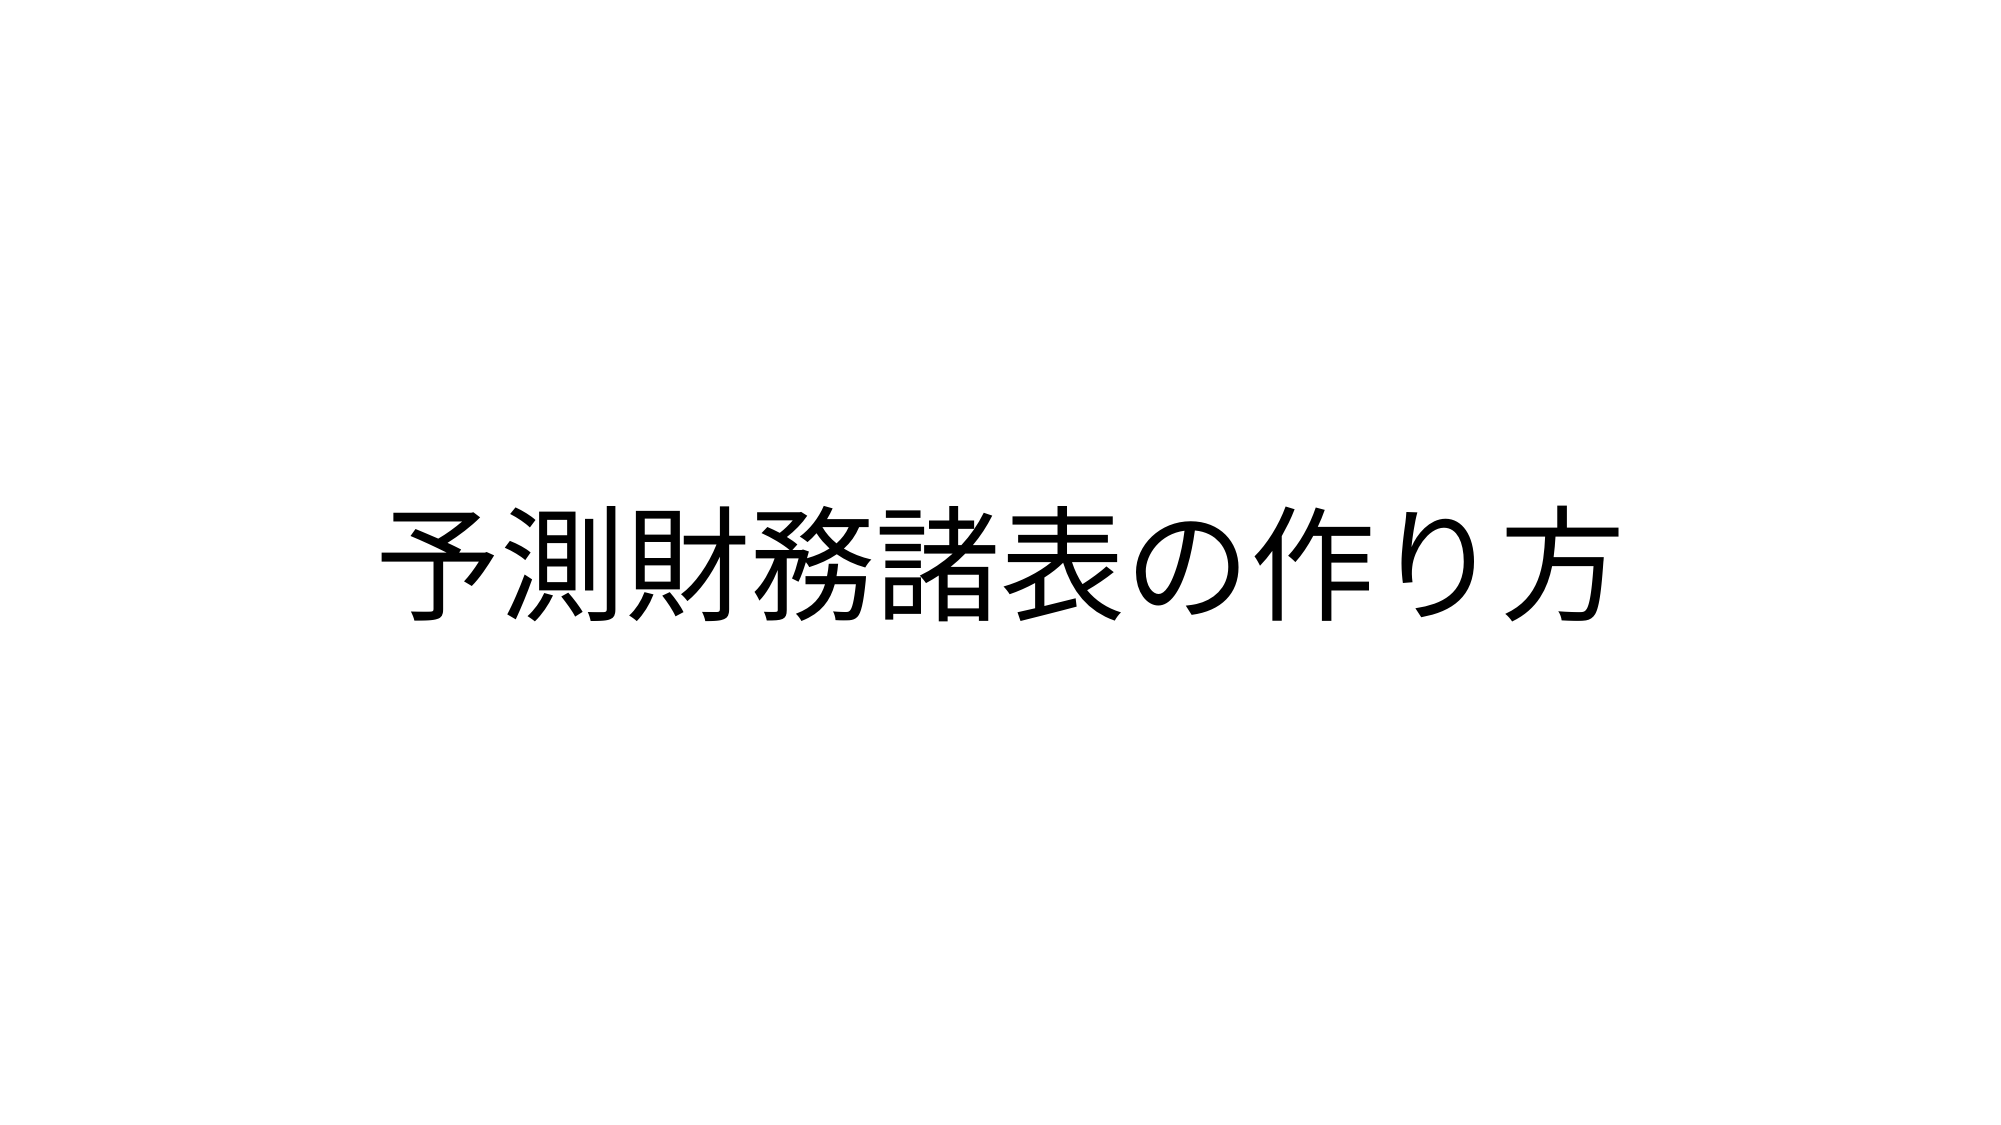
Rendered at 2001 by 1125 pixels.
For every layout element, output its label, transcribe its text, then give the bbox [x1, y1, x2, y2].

text_box 予測財務諸表の作り方 [225, 479, 1774, 644]
